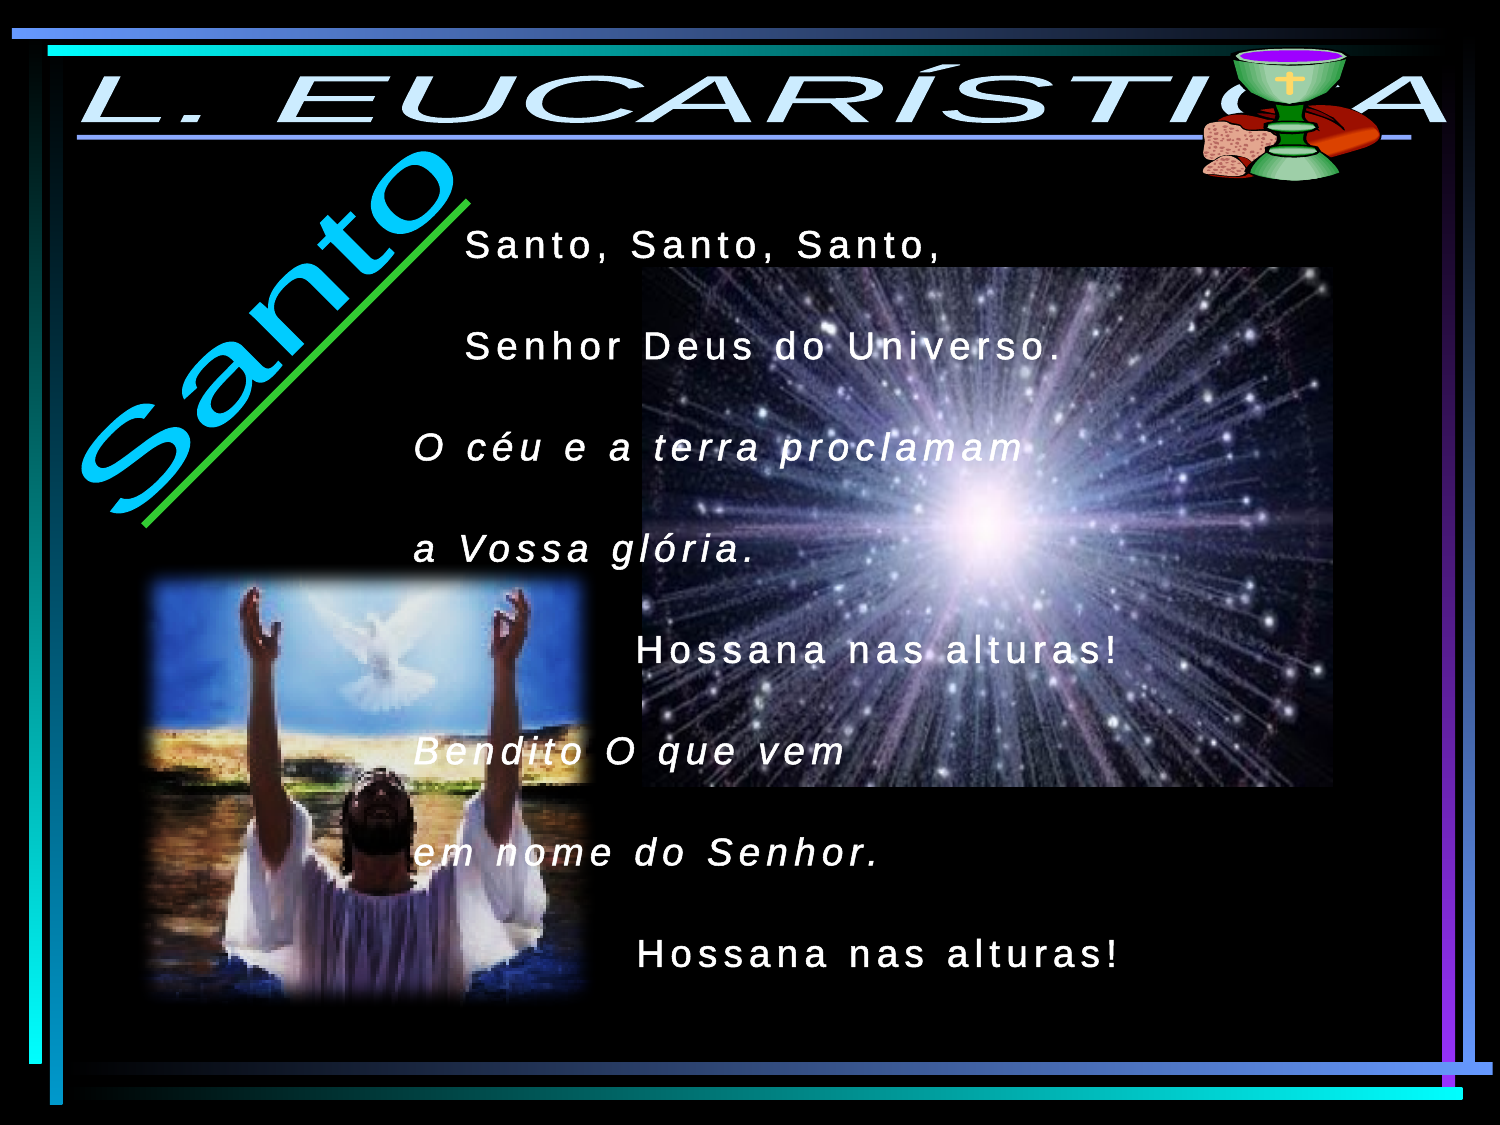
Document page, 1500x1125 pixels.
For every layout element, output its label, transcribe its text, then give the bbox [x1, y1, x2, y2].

text_box Santo, Santo, Santo, Senhor Deus do Universo. O céu e a terra proclamam a Vossa glória. Hossana nas alturas! Bendito O que vem em nome do Senhor. Hossana nas alturas! [398, 195, 1435, 1008]
picture [642, 266, 1333, 788]
picture [135, 562, 598, 1009]
picture [1198, 40, 1388, 185]
